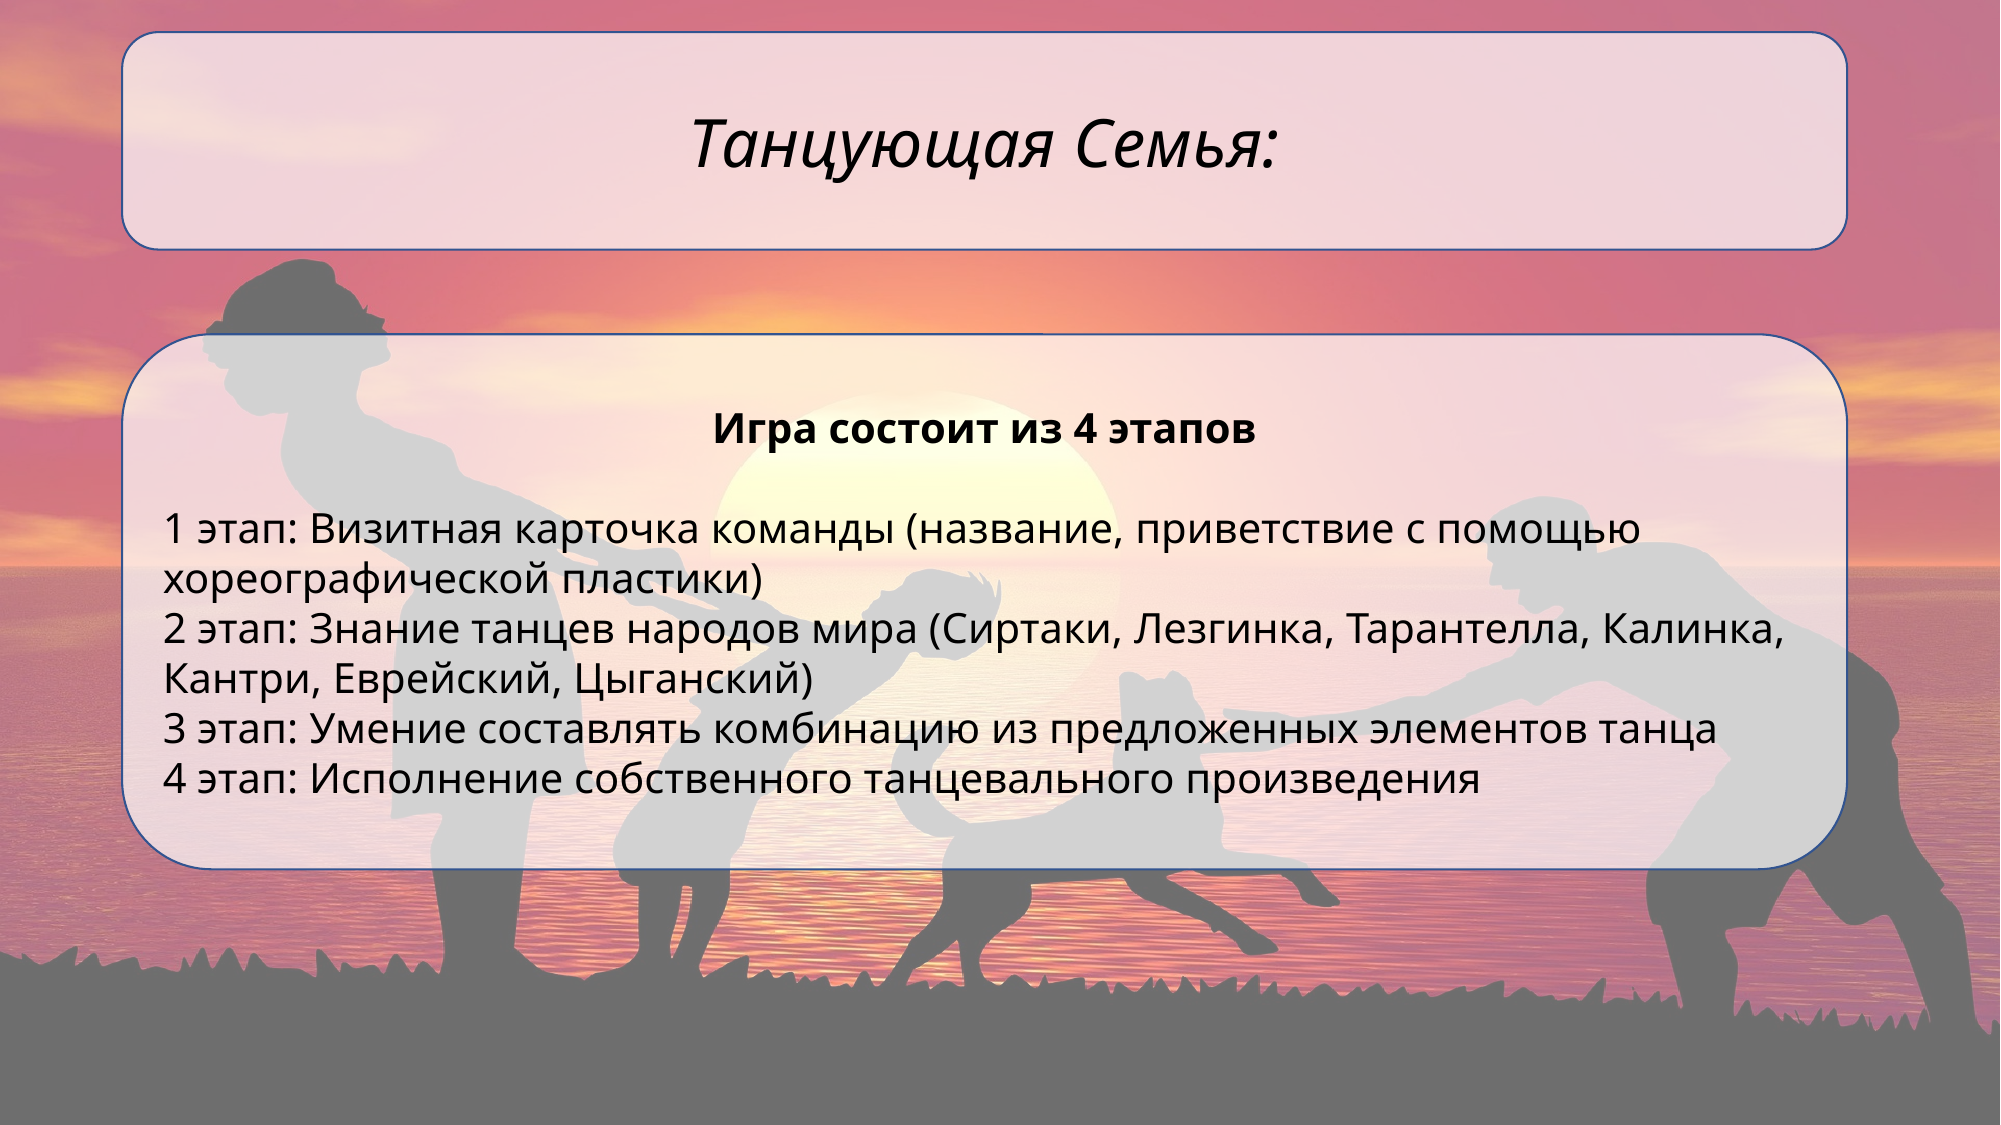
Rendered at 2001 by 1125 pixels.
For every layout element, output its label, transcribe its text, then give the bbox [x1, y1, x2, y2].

text_box Танцующая Семья: [121, 31, 1849, 251]
text_box Игра состоит из 4 этапов 1 этап: Визитная карточка команды (название, приветствие с помощью хореографической пластики) 2 этап: Знание танцев народов мира (Сиртаки, Лезгинка, Тарантелла, Калинка, Кантри, Еврейский, Цыганский) 3 этап: Умение составлять комбинацию из предложенных элементов танца 4 этап: Исполнение собственного танцевального произведения [121, 333, 1849, 871]
